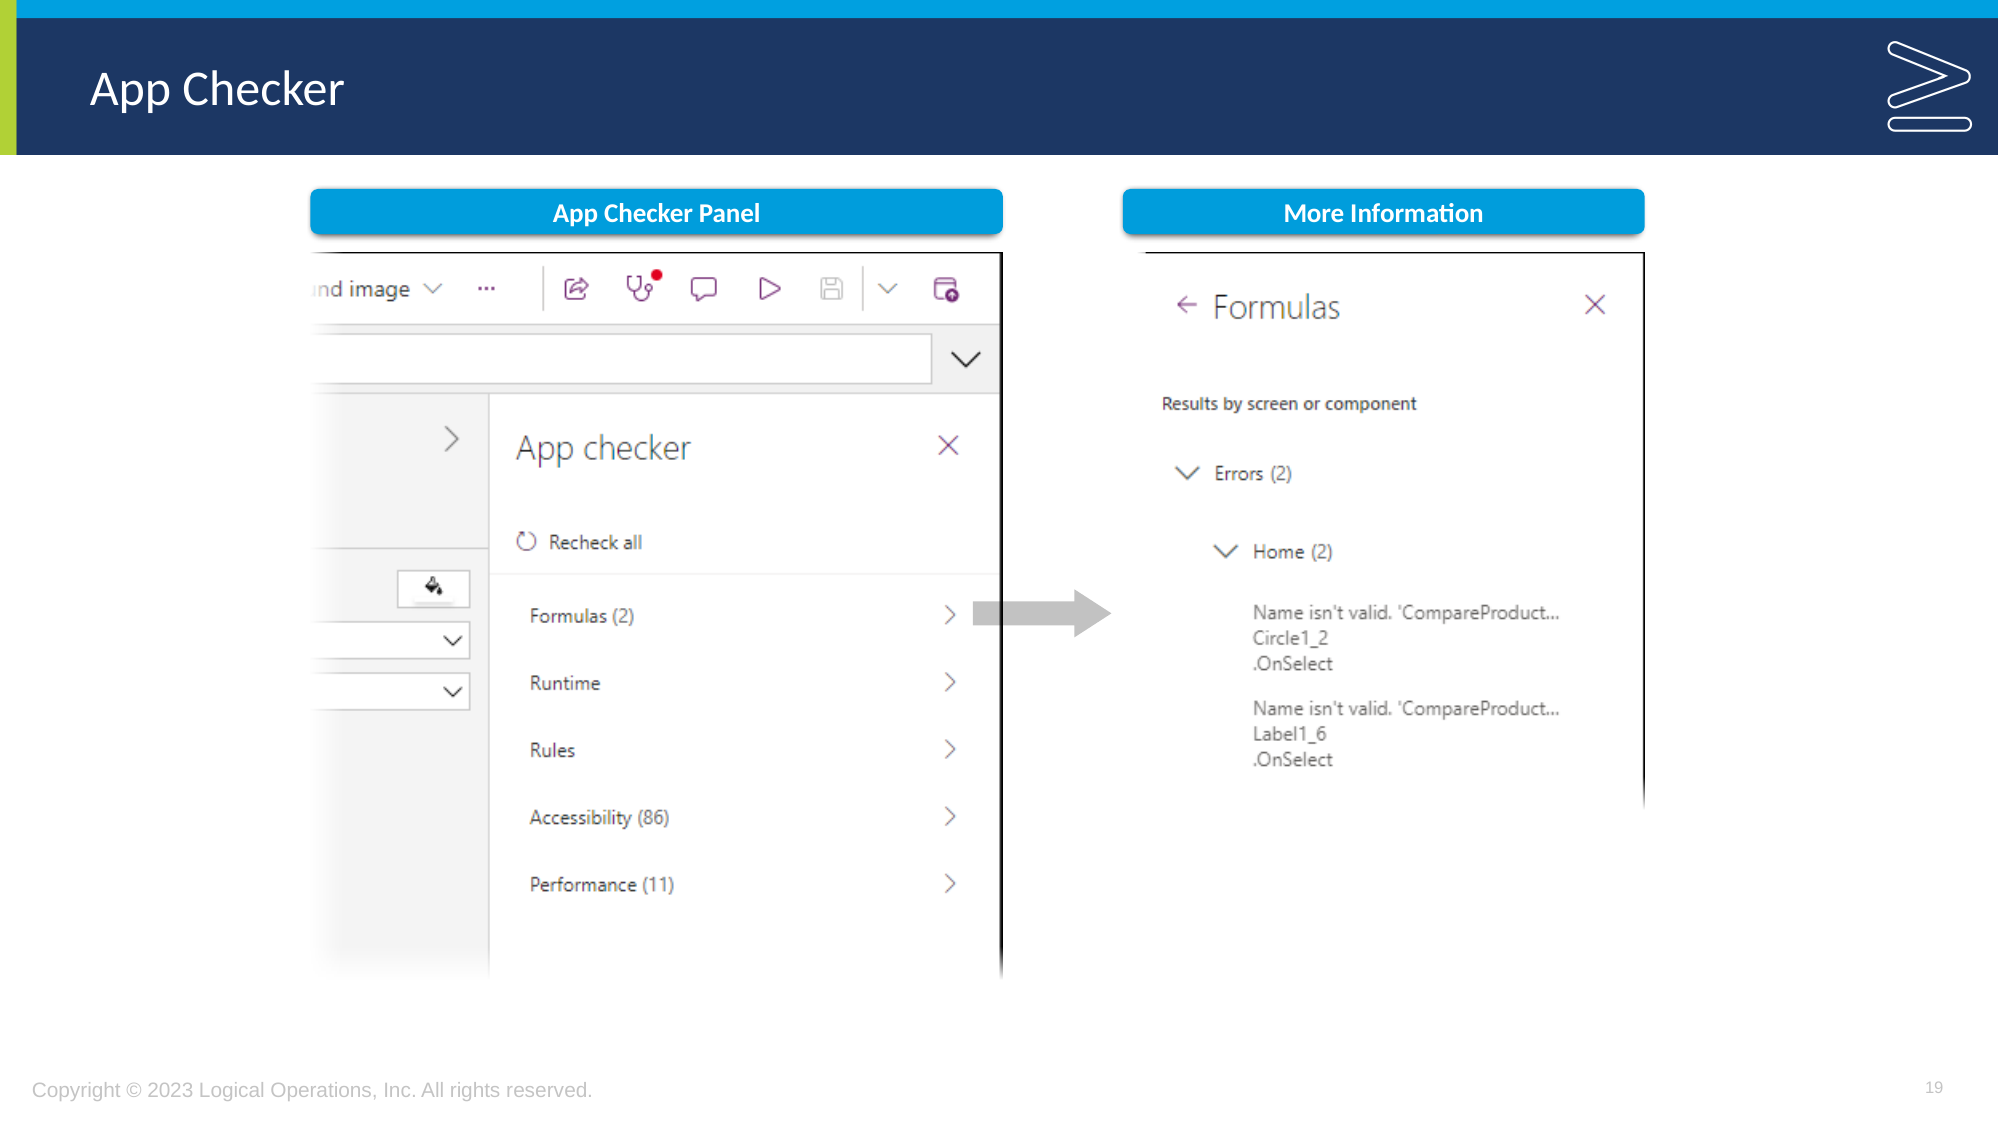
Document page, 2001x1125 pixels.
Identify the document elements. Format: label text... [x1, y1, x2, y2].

title App Checker [74, 16, 1850, 155]
slide_number 19 [1491, 1057, 1959, 1118]
picture [1122, 252, 1645, 825]
text_box [1008, 589, 1112, 638]
picture [295, 252, 1004, 994]
picture [1850, 19, 1998, 155]
text_box More Information [1122, 188, 1645, 235]
picture [0, 0, 74, 155]
text_box App Checker Panel [310, 188, 1003, 235]
